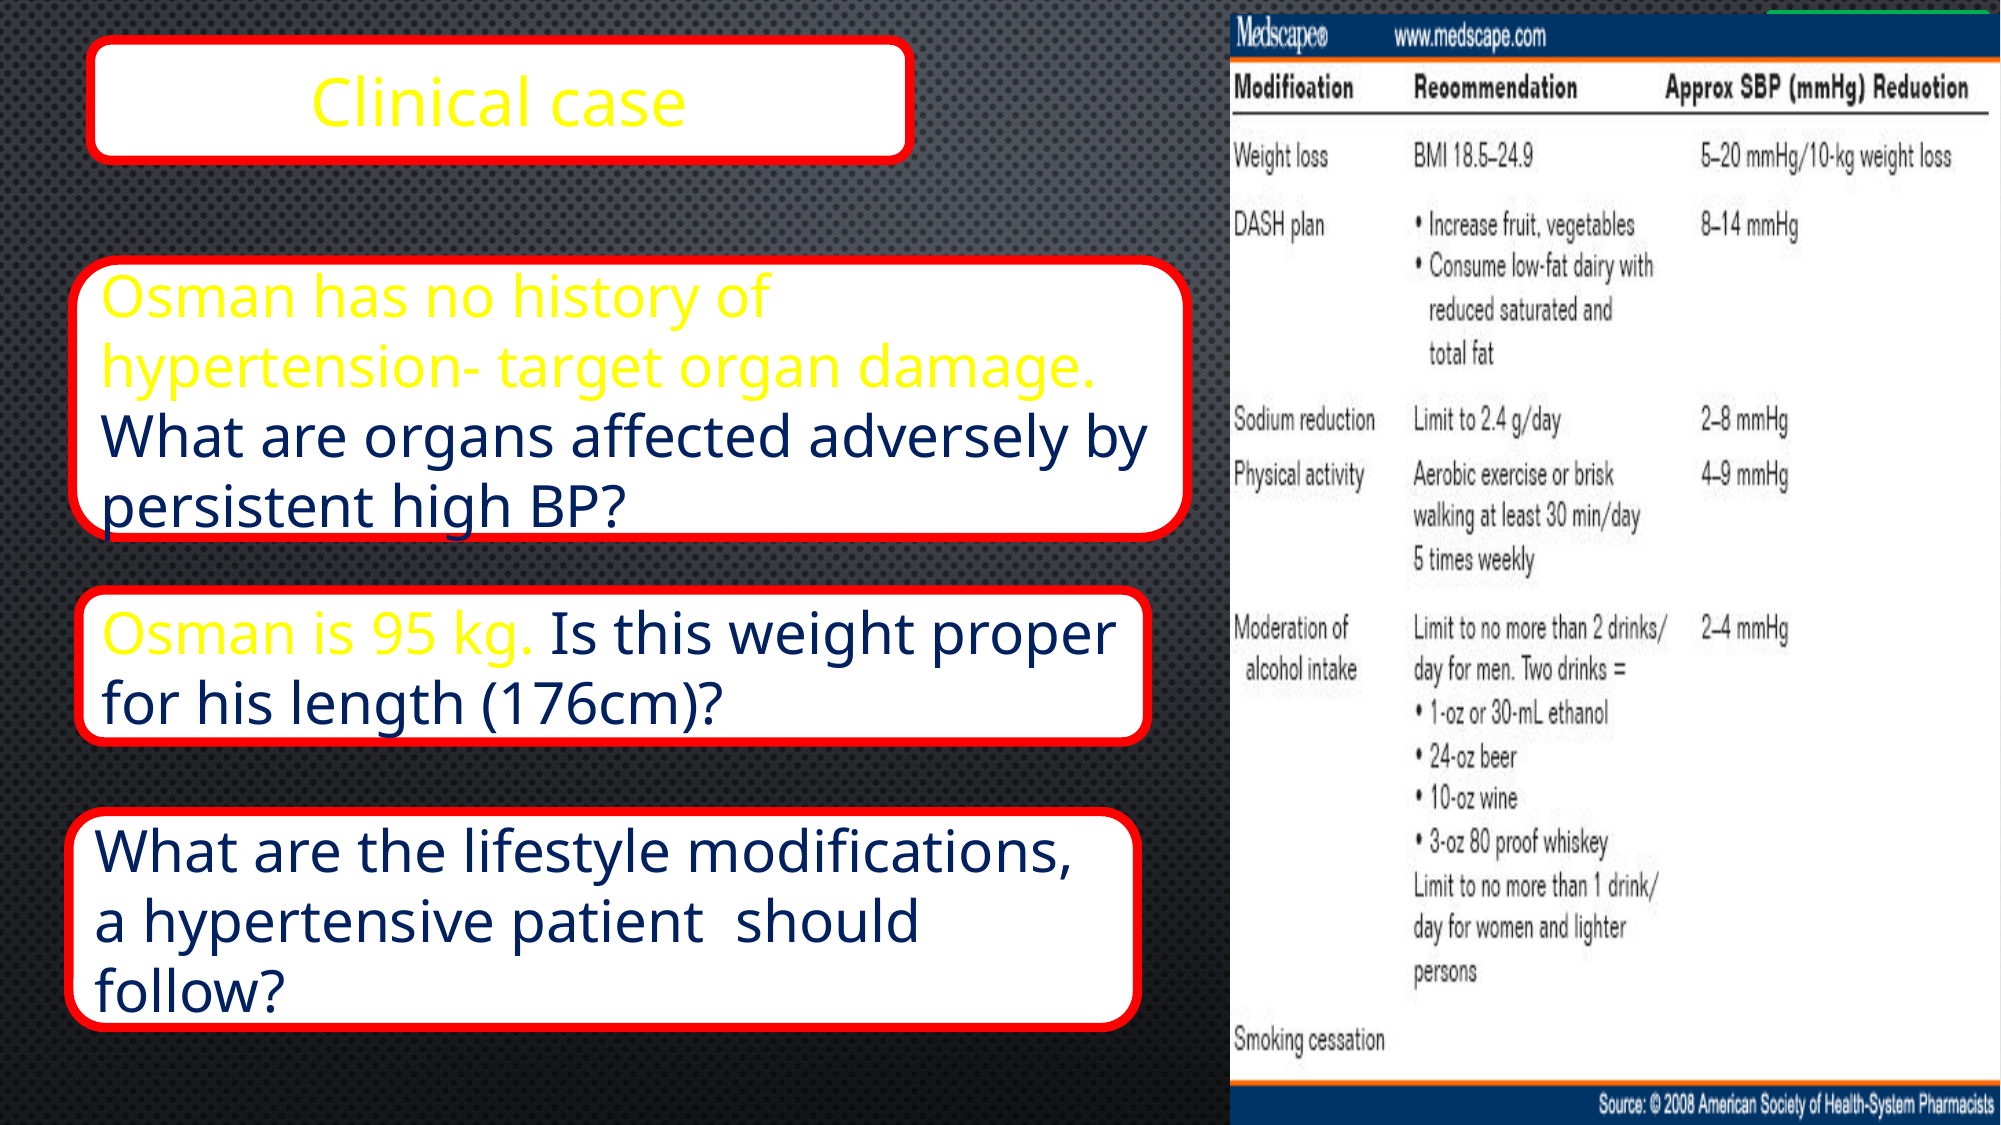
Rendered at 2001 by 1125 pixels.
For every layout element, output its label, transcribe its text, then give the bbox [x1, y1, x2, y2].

text_box What are the lifestyle modifications, a hypertensive patient should follow? [67, 809, 1140, 1030]
text_box Osman is 95 kg. Is this weight proper for his length (176cm)? [77, 588, 1150, 744]
text_box Clinical case [88, 38, 912, 162]
text_box Osman has no history of hypertension- target organ damage. What are organs affected adversely by persistent high BP? [70, 258, 1190, 540]
picture [1229, 14, 2000, 1125]
